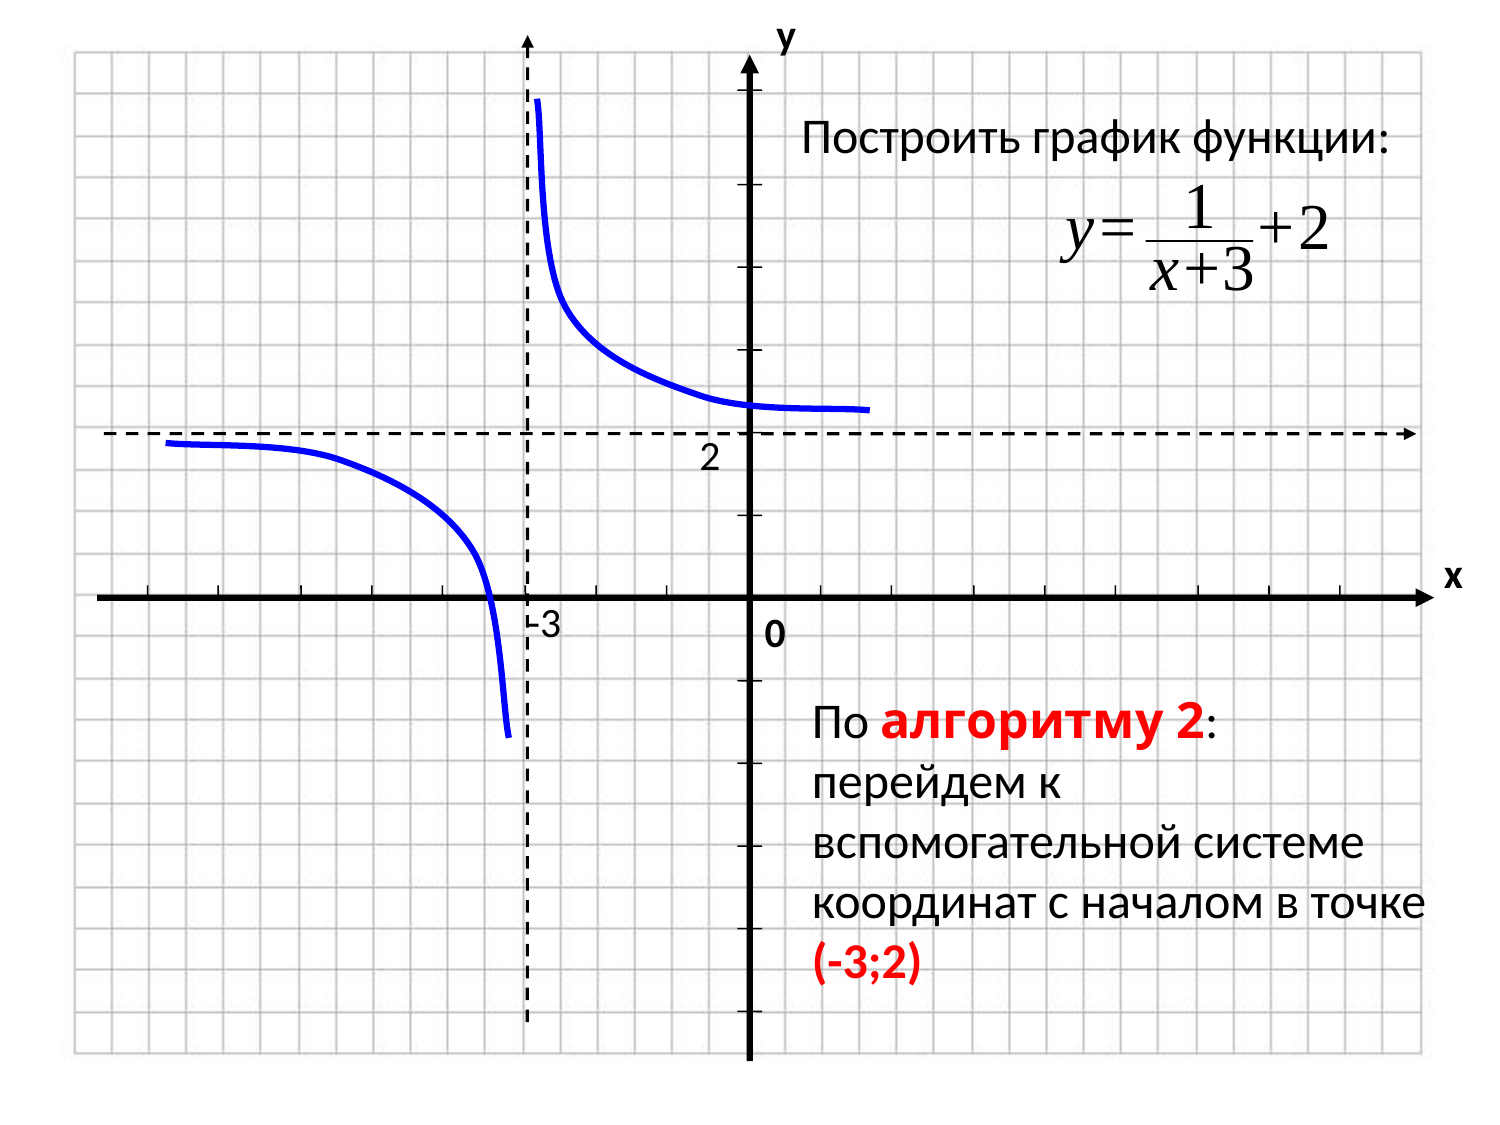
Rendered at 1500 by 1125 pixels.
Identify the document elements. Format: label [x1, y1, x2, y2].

text_box [1054, 175, 1336, 299]
text_box [40, 0, 1500, 1077]
